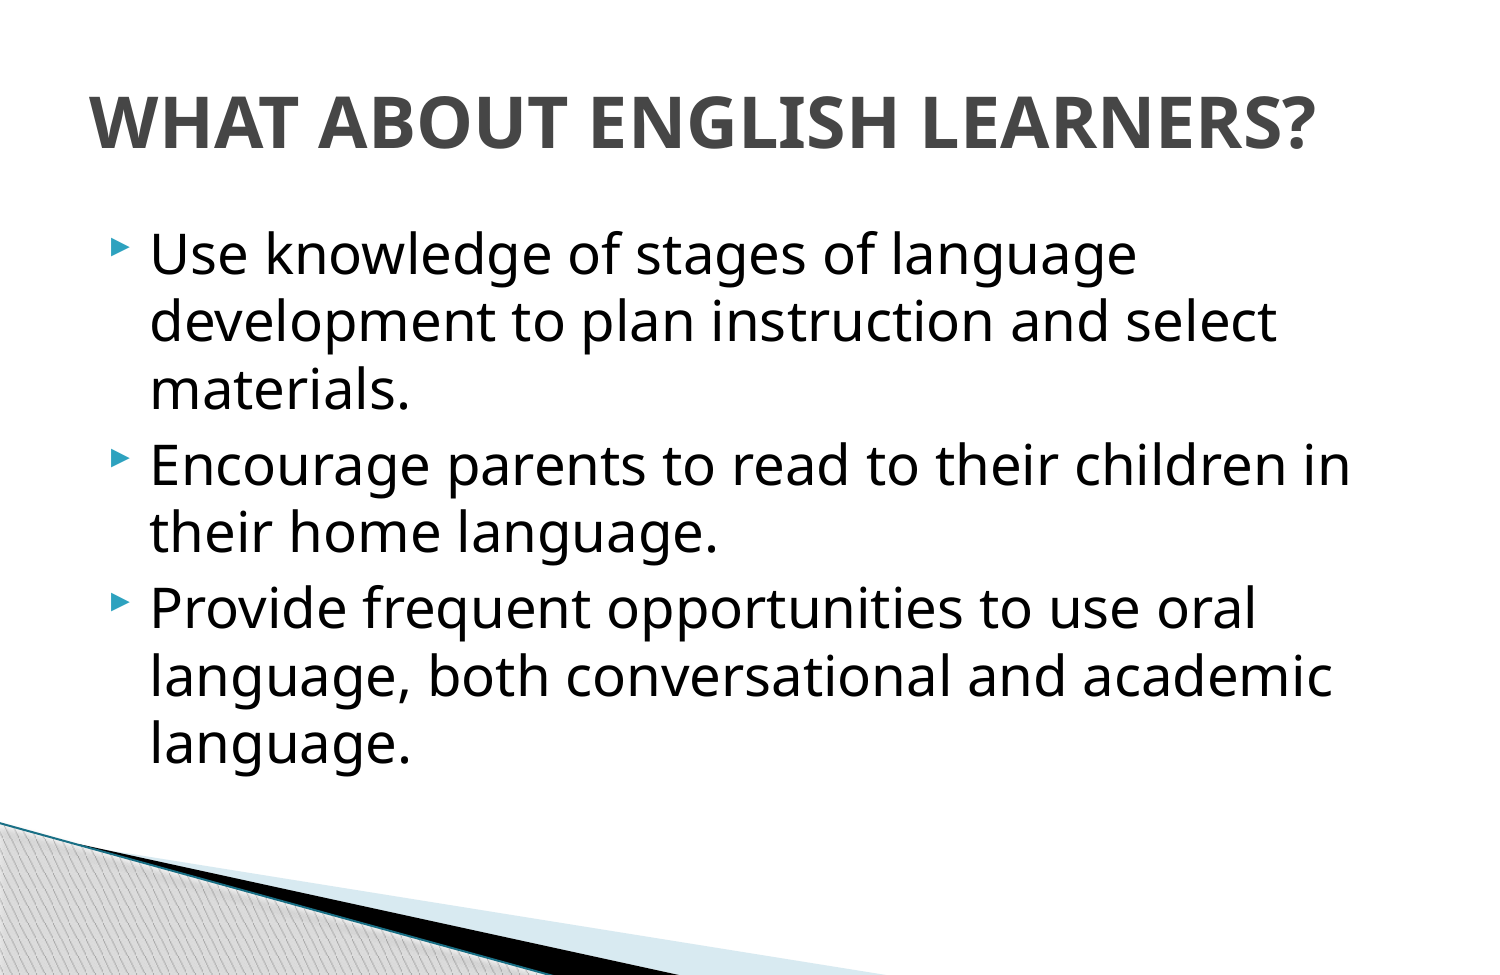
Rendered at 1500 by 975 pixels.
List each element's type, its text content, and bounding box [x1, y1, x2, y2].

title WHAT ABOUT ENGLISH LEARNERS? [75, 39, 1425, 202]
list Use knowledge of stages of language development to plan instruction and select materials. Encourage parents to read to their children in their home language. Provide frequent opportunities to use oral language, both conversational and academic language. [74, 210, 1426, 855]
